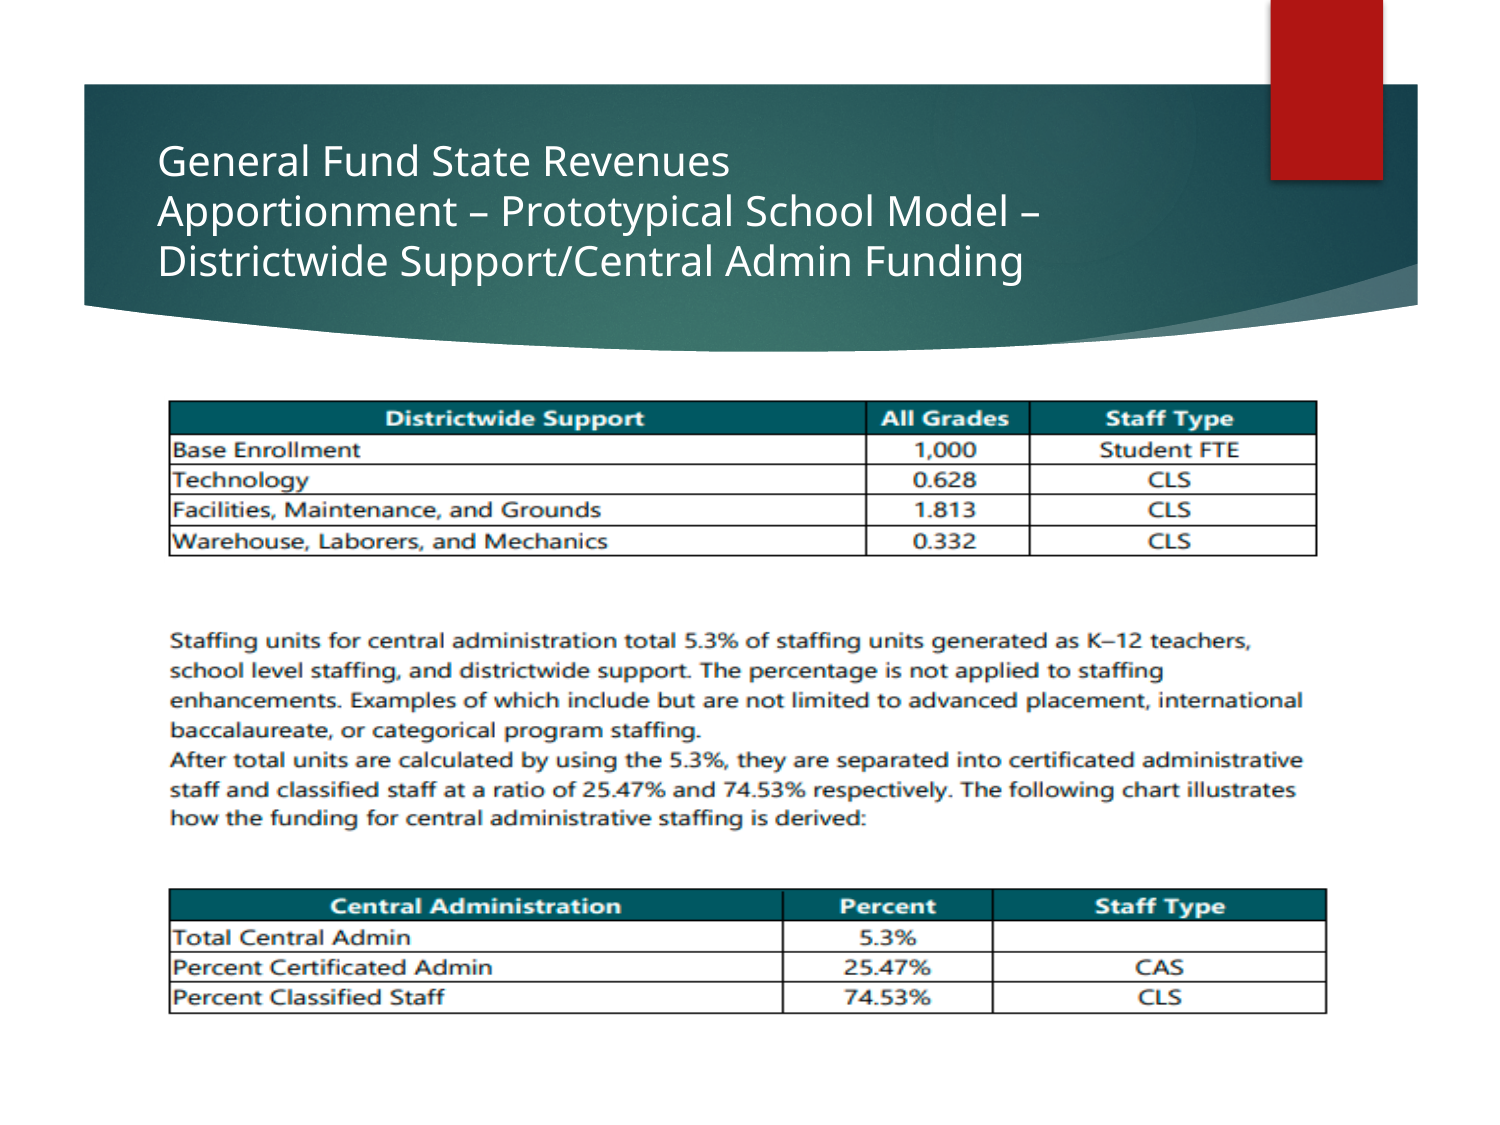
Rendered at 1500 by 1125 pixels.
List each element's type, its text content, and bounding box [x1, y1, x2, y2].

picture [163, 887, 1338, 1019]
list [163, 396, 1324, 563]
picture [163, 623, 1324, 838]
title General Fund State Revenues Apportionment – Prototypical School Model – Districtwide Support/Central Admin Funding [142, 152, 1183, 269]
